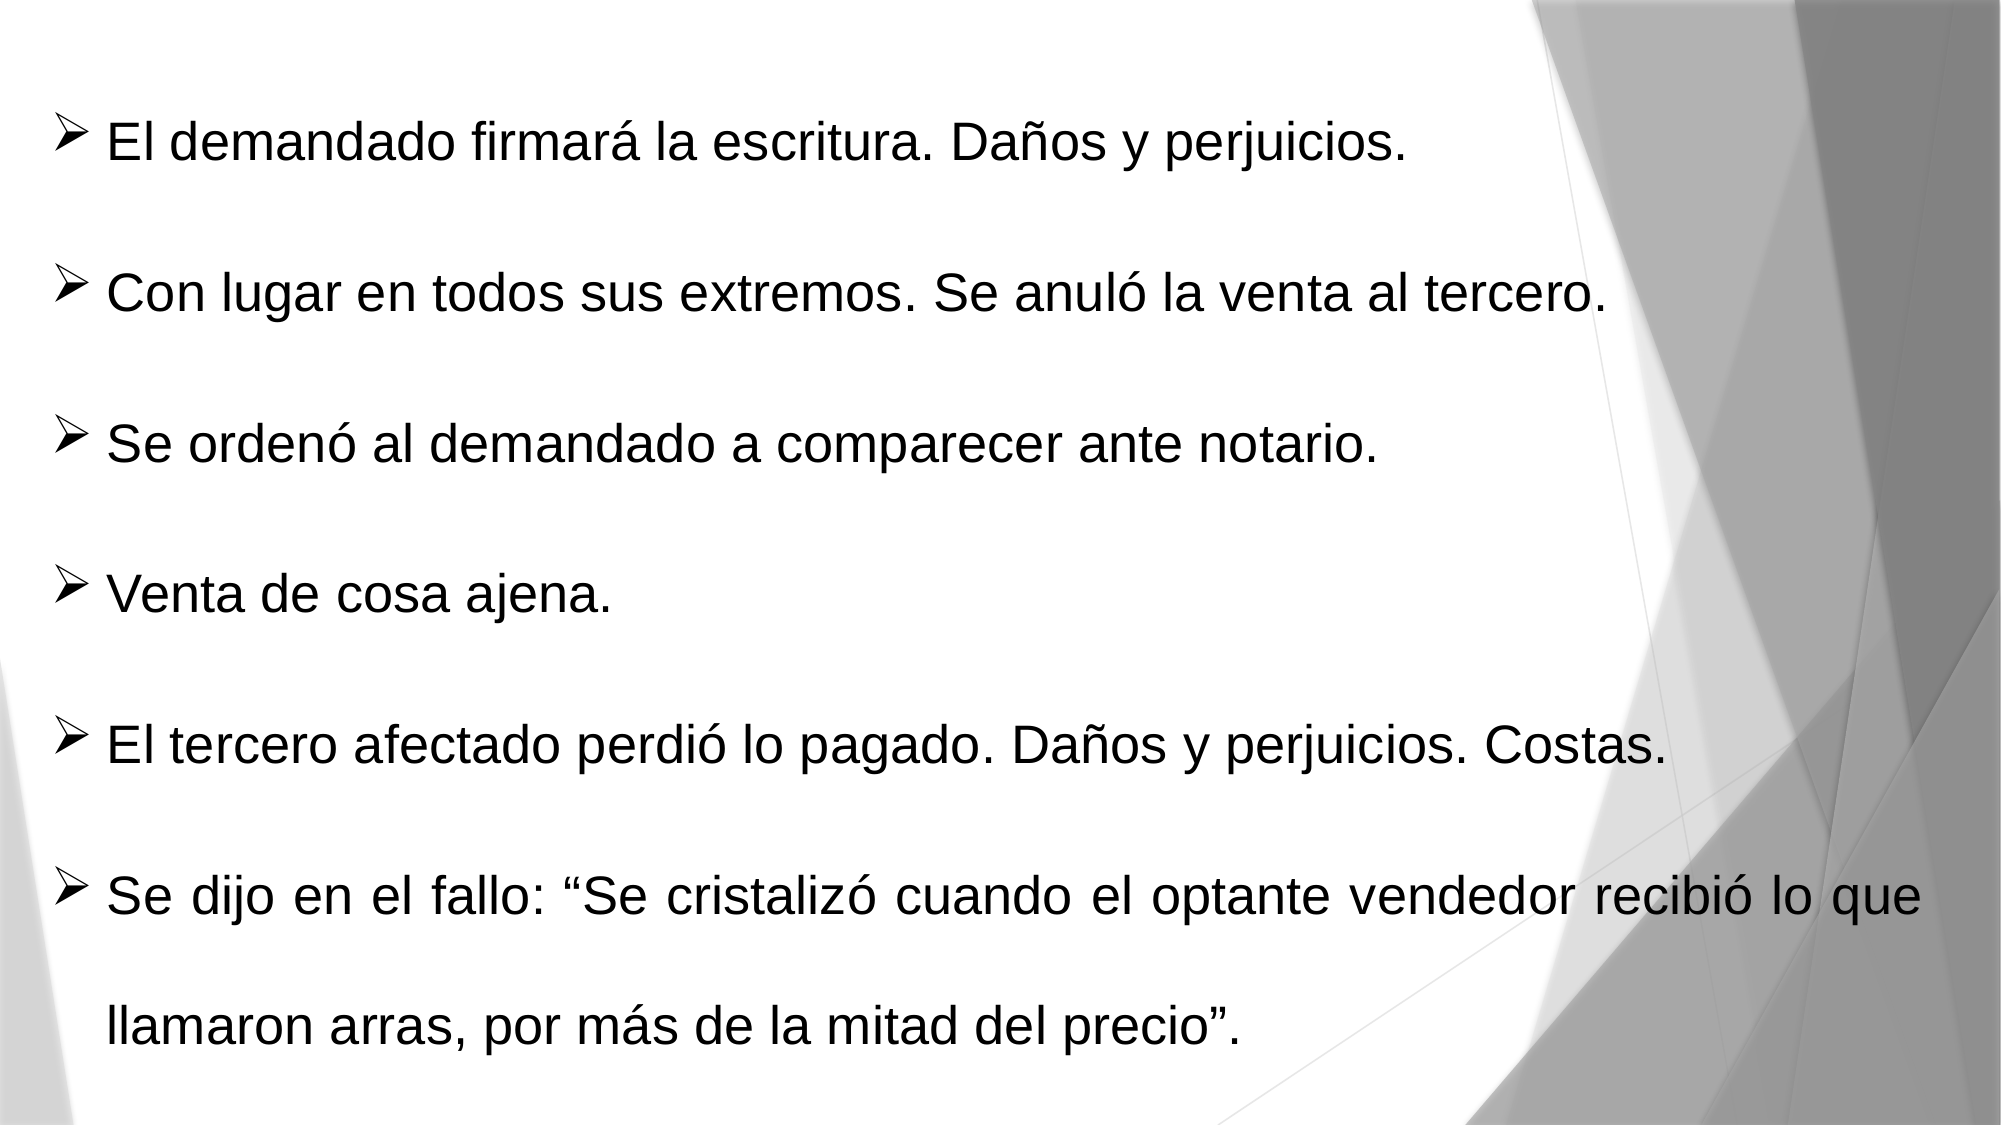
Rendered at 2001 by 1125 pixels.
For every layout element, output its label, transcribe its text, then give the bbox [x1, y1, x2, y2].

list El demandado firmará la escritura. Daños y perjuicios. Con lugar en todos sus extremos. Se anuló la venta al tercero. Se ordenó al demandado a comparecer ante notario. Venta de cosa ajena. El tercero afectado perdió lo pagado. Daños y perjuicios. Costas. Se dijo en el fallo: “Se cristalizó cuando el optante vendedor recibió lo que llamaron arras, por más de la mitad del precio”. [35, 33, 1941, 1101]
